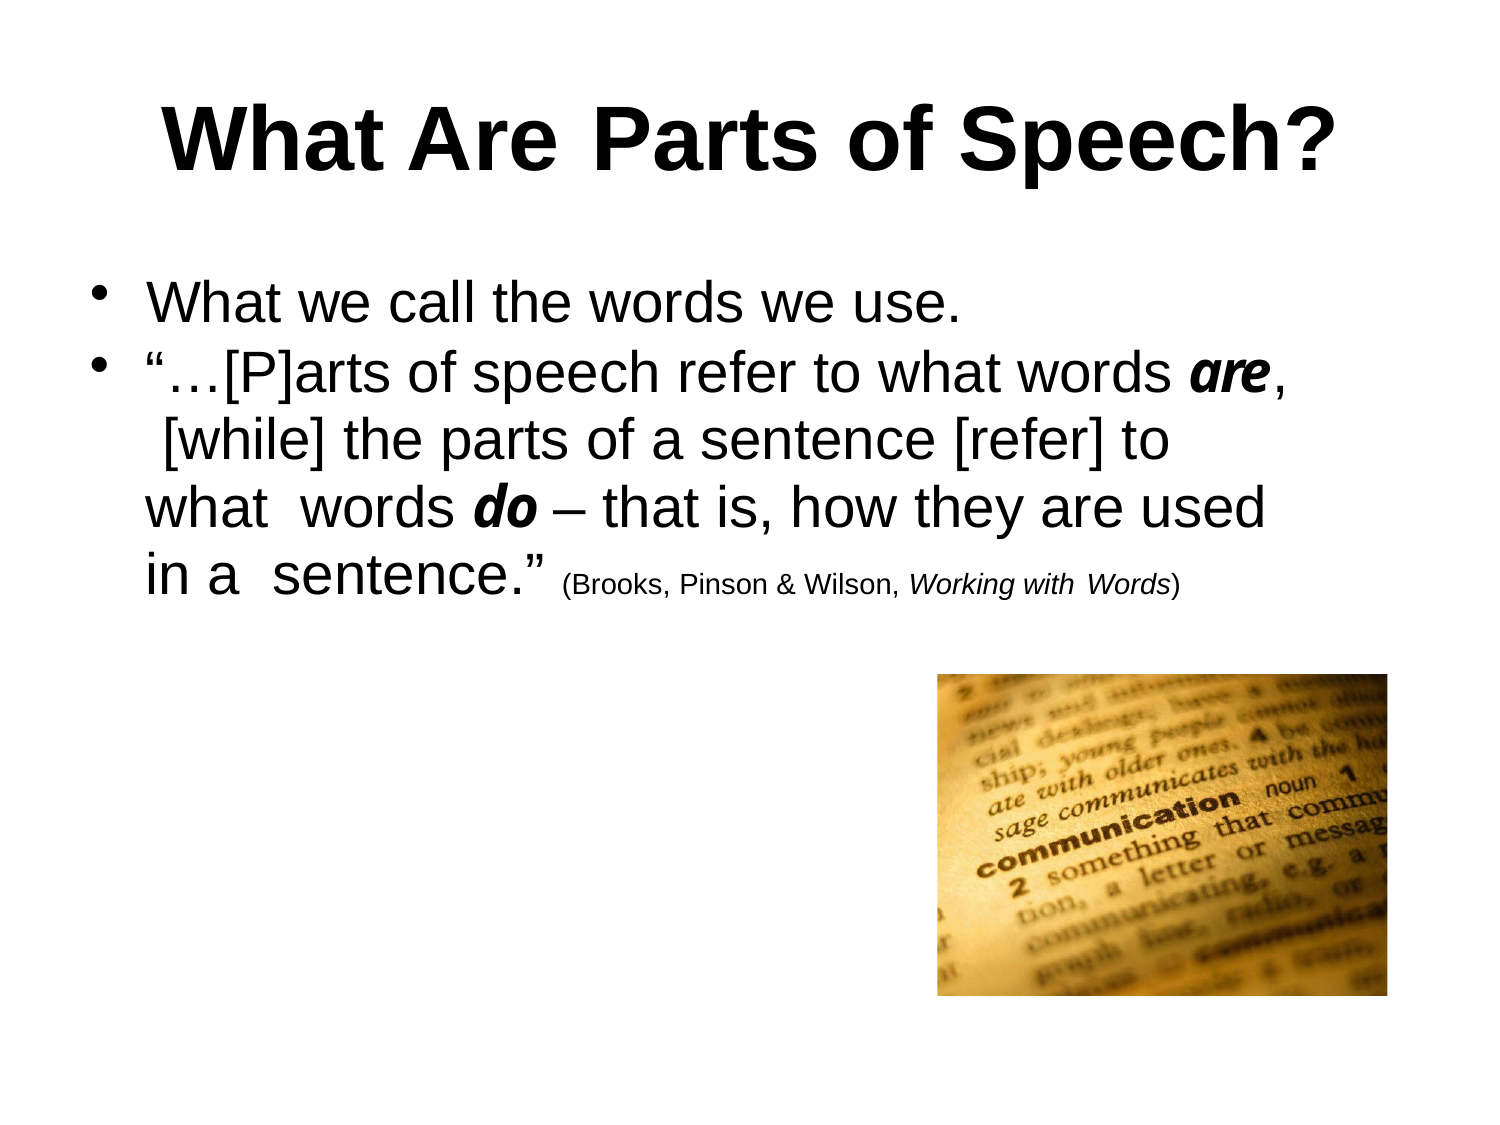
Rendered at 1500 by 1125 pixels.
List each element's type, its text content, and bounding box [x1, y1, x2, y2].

text_box What we call the words we use. “…[P]arts of speech refer to what words are, [while] the parts of a sentence [refer] to what words do – that is, how they are used in a sentence.” (Brooks, Pinson & Wilson, Working with Words) [87, 262, 1299, 608]
text_box [937, 674, 1388, 996]
title What Are Parts of Speech? [159, 76, 1341, 267]
